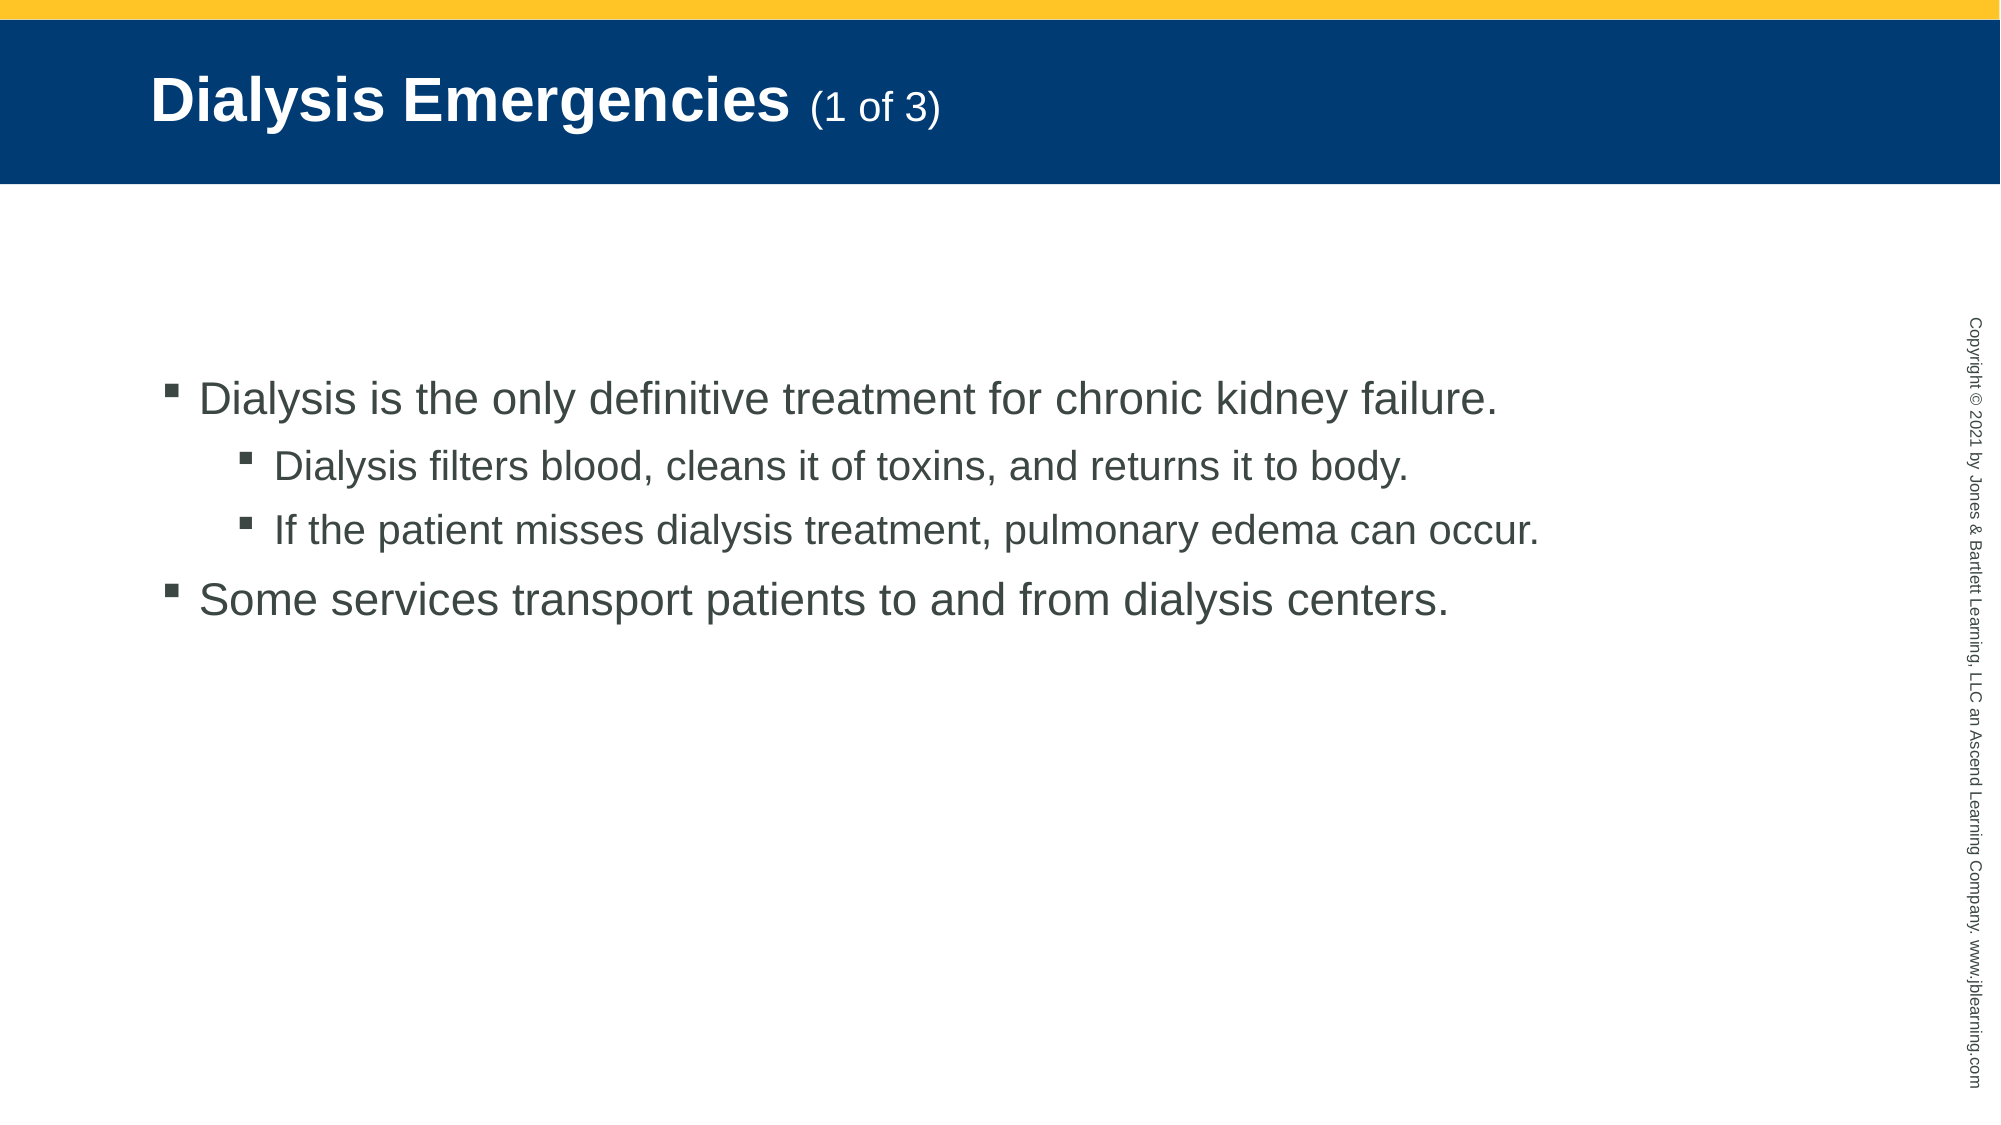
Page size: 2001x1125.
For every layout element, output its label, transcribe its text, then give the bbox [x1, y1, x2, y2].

title Dialysis Emergencies (1 of 3) [0, 19, 2000, 185]
list Dialysis is the only definitive treatment for chronic kidney failure. Dialysis filters blood, cleans it of toxins, and returns it to body. If the patient misses dialysis treatment, pulmonary edema can occur. Some services transport patients to and from dialysis centers. [146, 361, 1859, 1016]
